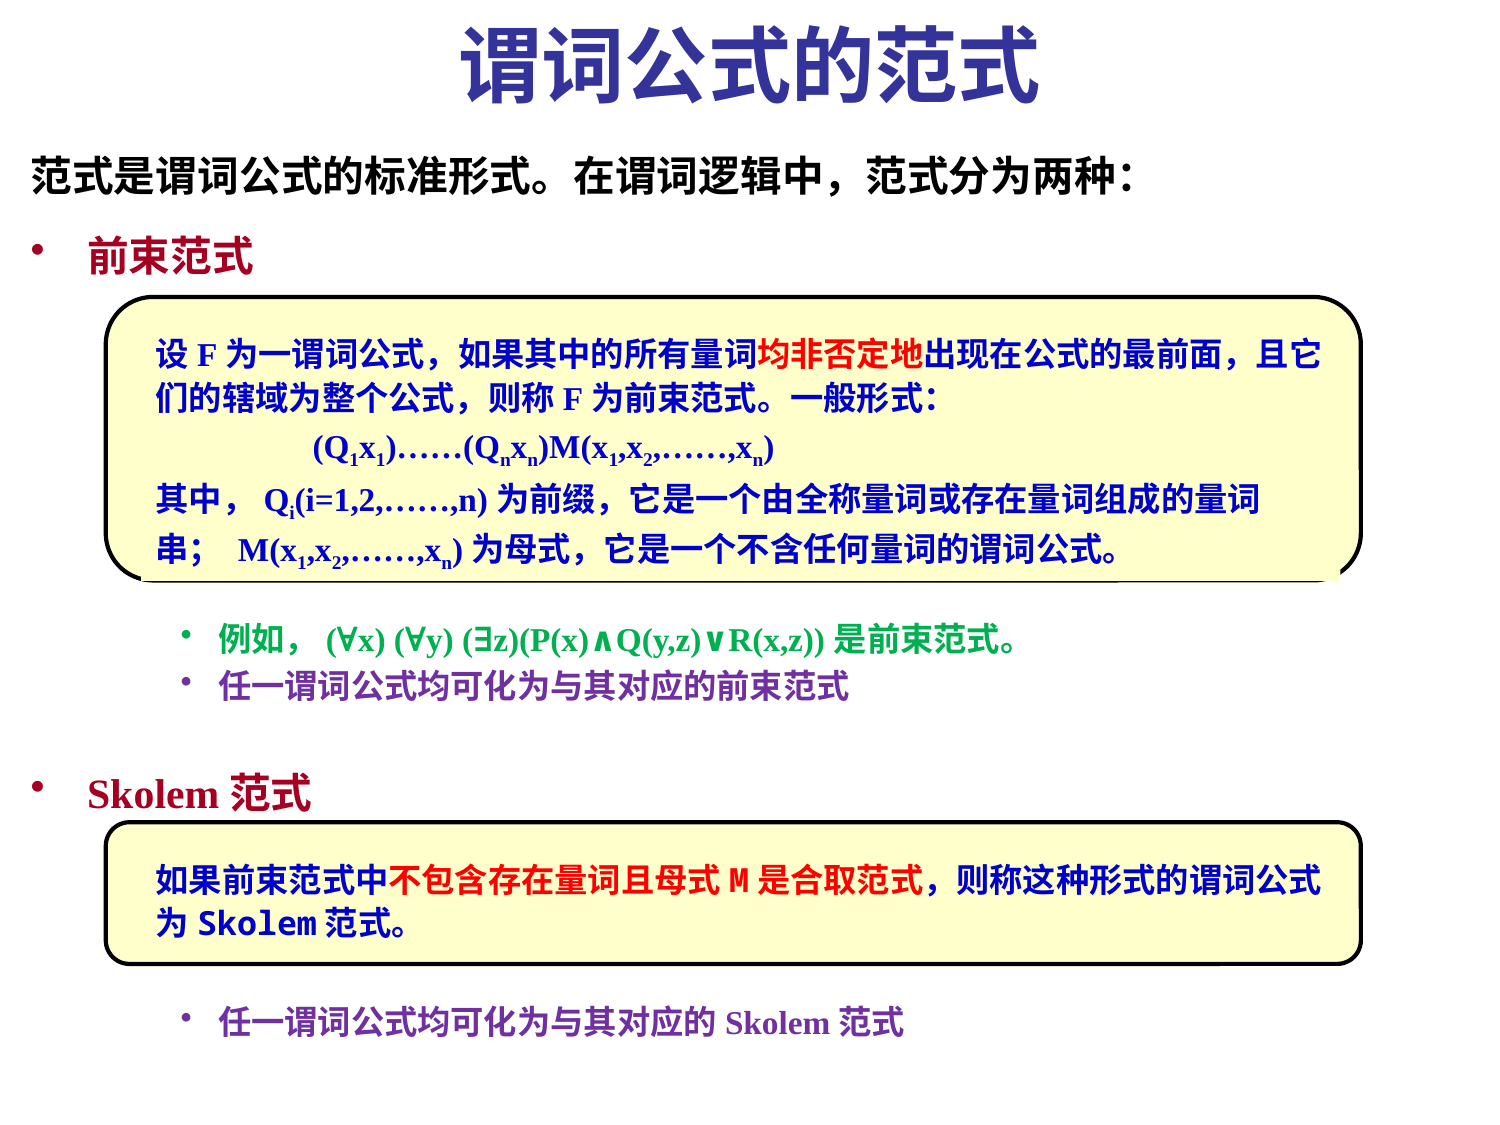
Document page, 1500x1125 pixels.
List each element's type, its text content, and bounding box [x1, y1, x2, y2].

title 谓词公式的范式 [75, 0, 1425, 126]
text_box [105, 296, 1362, 581]
list 范式是谓词公式的标准形式。在谓词逻辑中，范式分为两种： 前束范式 例如，(∀x) (∀y) (∃z)(P(x)∧Q(y,z)∨R(x,z))是前束范式。 任一谓词公式均可化为与其对应的前束范式 Skolem范式 任一谓词公式均可化为与其对应的Skolem范式 [15, 137, 1487, 1125]
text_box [105, 821, 1362, 965]
